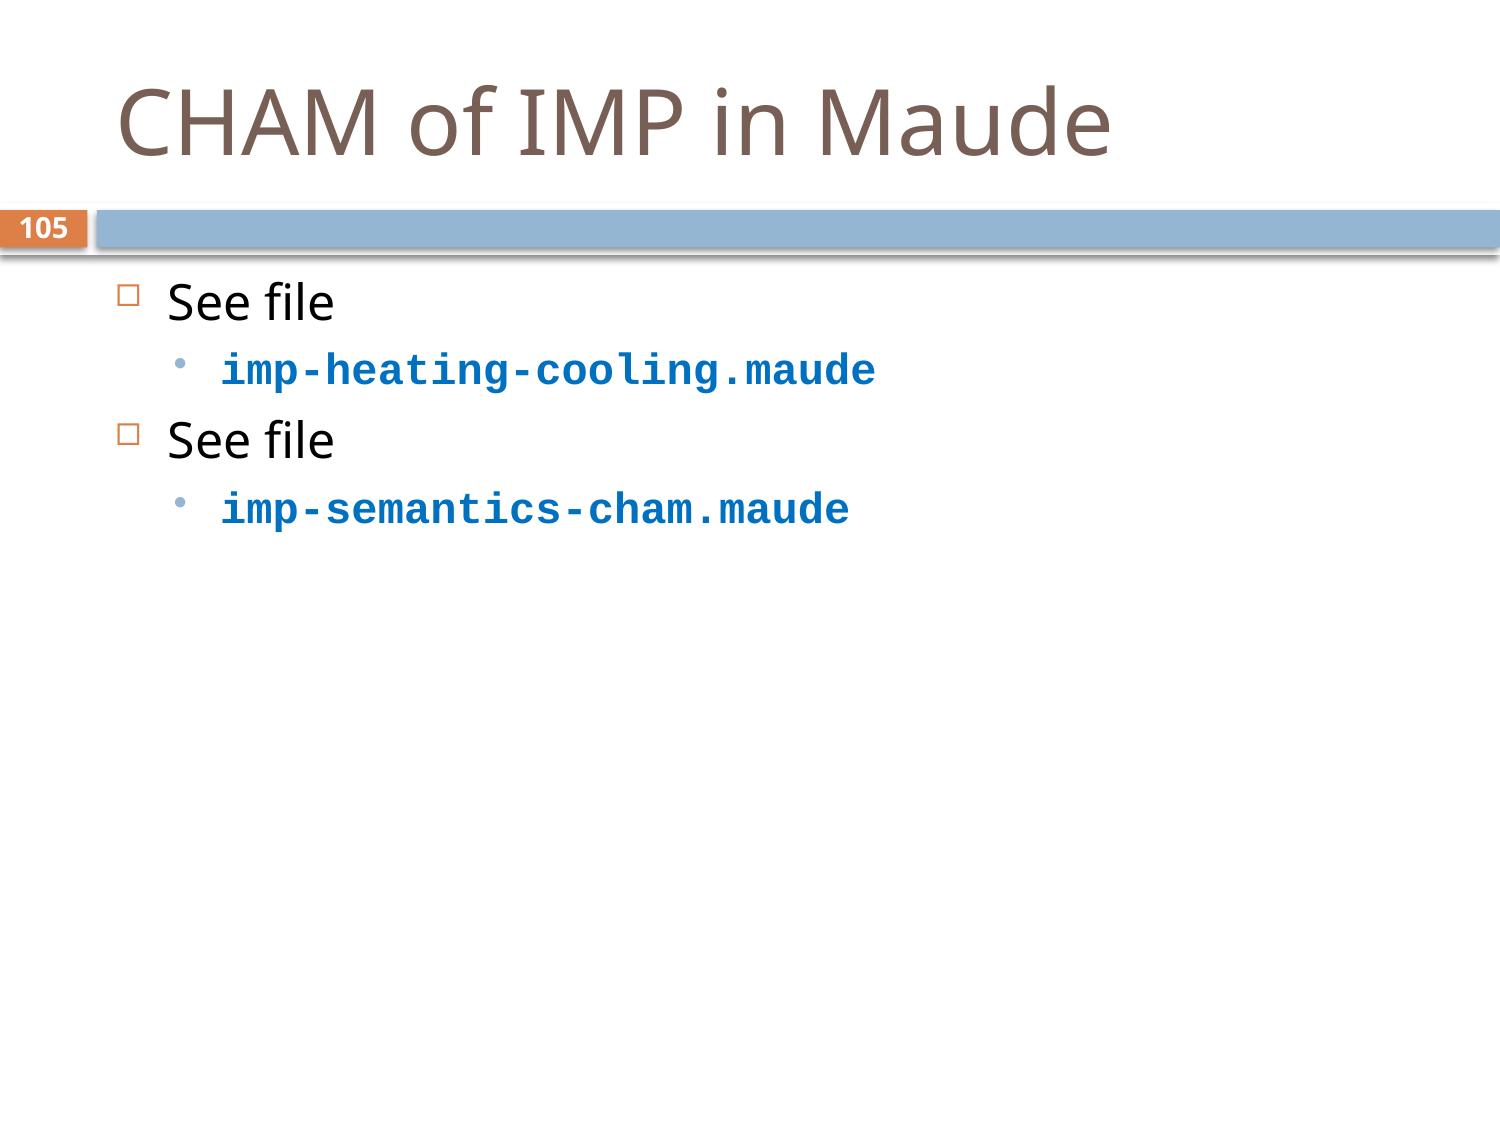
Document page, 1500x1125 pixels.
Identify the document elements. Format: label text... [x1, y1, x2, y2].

slide_number 105 [0, 208, 88, 249]
title CHAM of IMP in Maude [100, 37, 1438, 200]
list See file imp-heating-cooling.maude See file imp-semantics-cham.maude [100, 262, 1438, 1000]
